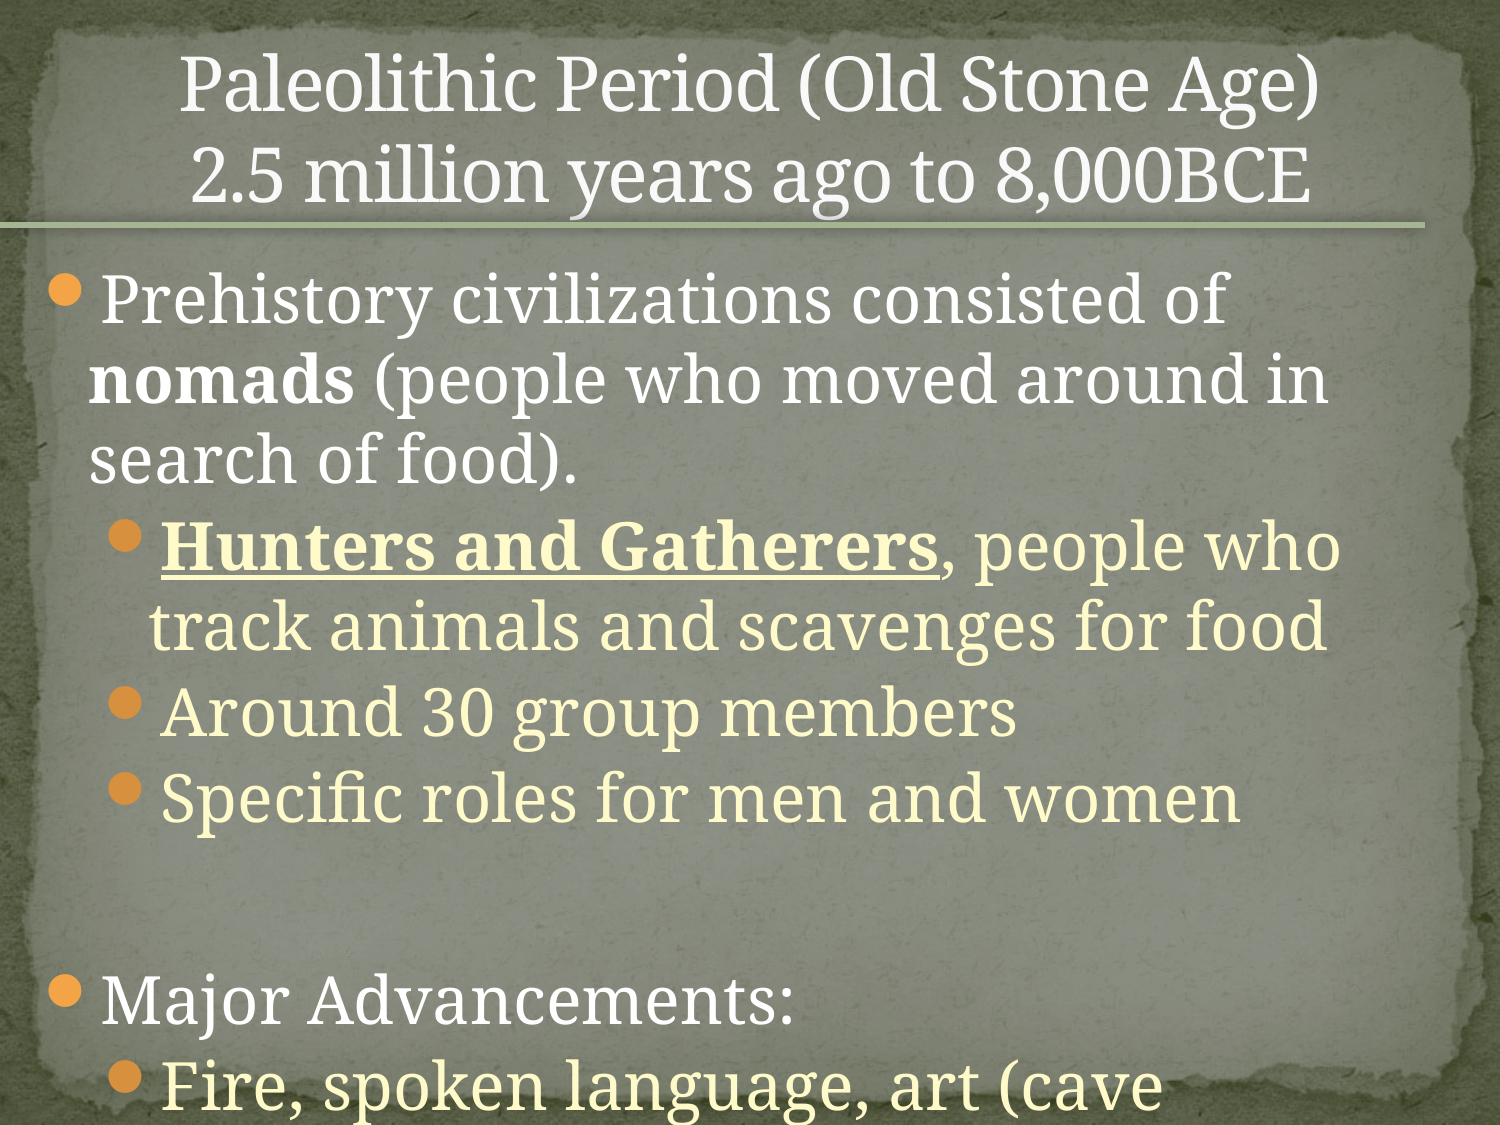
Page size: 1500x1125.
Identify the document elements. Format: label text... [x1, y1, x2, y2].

title Paleolithic Period (Old Stone Age) 2.5 million years ago to 8,000BCE [74, 24, 1425, 213]
list Prehistory civilizations consisted of nomads (people who moved around in search of food). Hunters and Gatherers, people who track animals and scavenges for food Around 30 group members Specific roles for men and women Major Advancements: Fire, spoken language, art (cave paintings), stone tools (flint tools) [29, 249, 1500, 1000]
